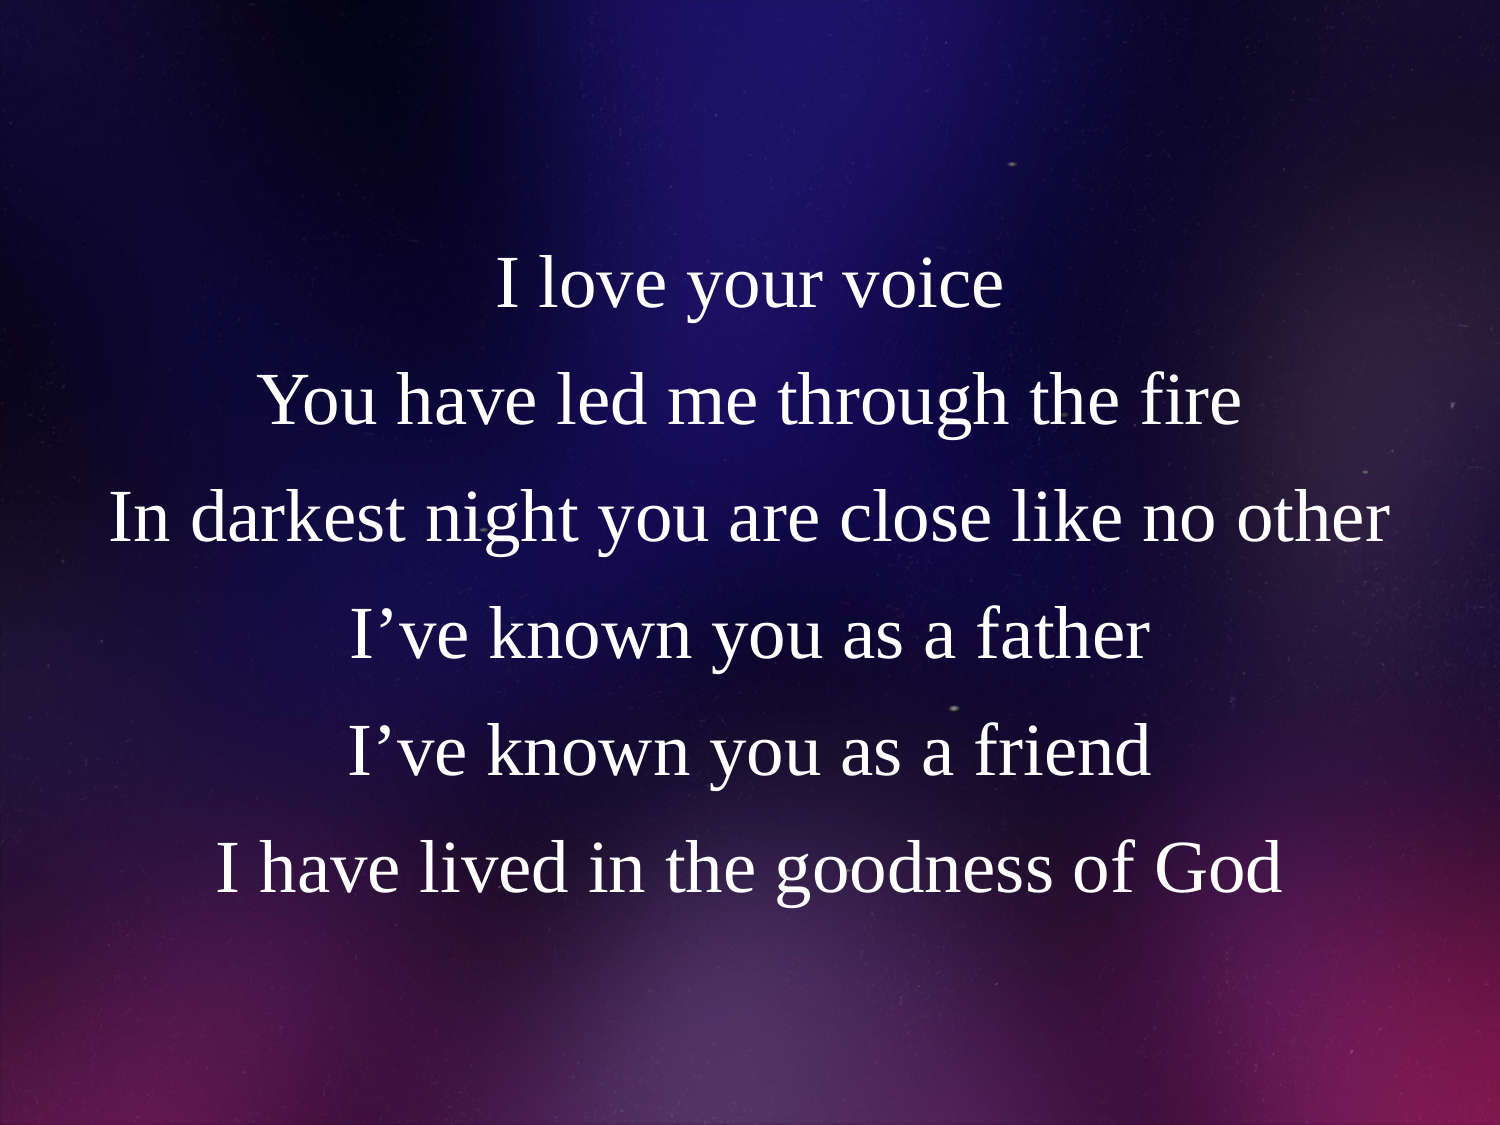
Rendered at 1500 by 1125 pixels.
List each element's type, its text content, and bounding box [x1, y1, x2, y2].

title I love your voice You have led me through the fire In darkest night you are close like no other I’ve known you as a father I’ve known you as a friend I have lived in the goodness of God [37, 462, 1463, 650]
picture [0, 0, 1500, 1125]
